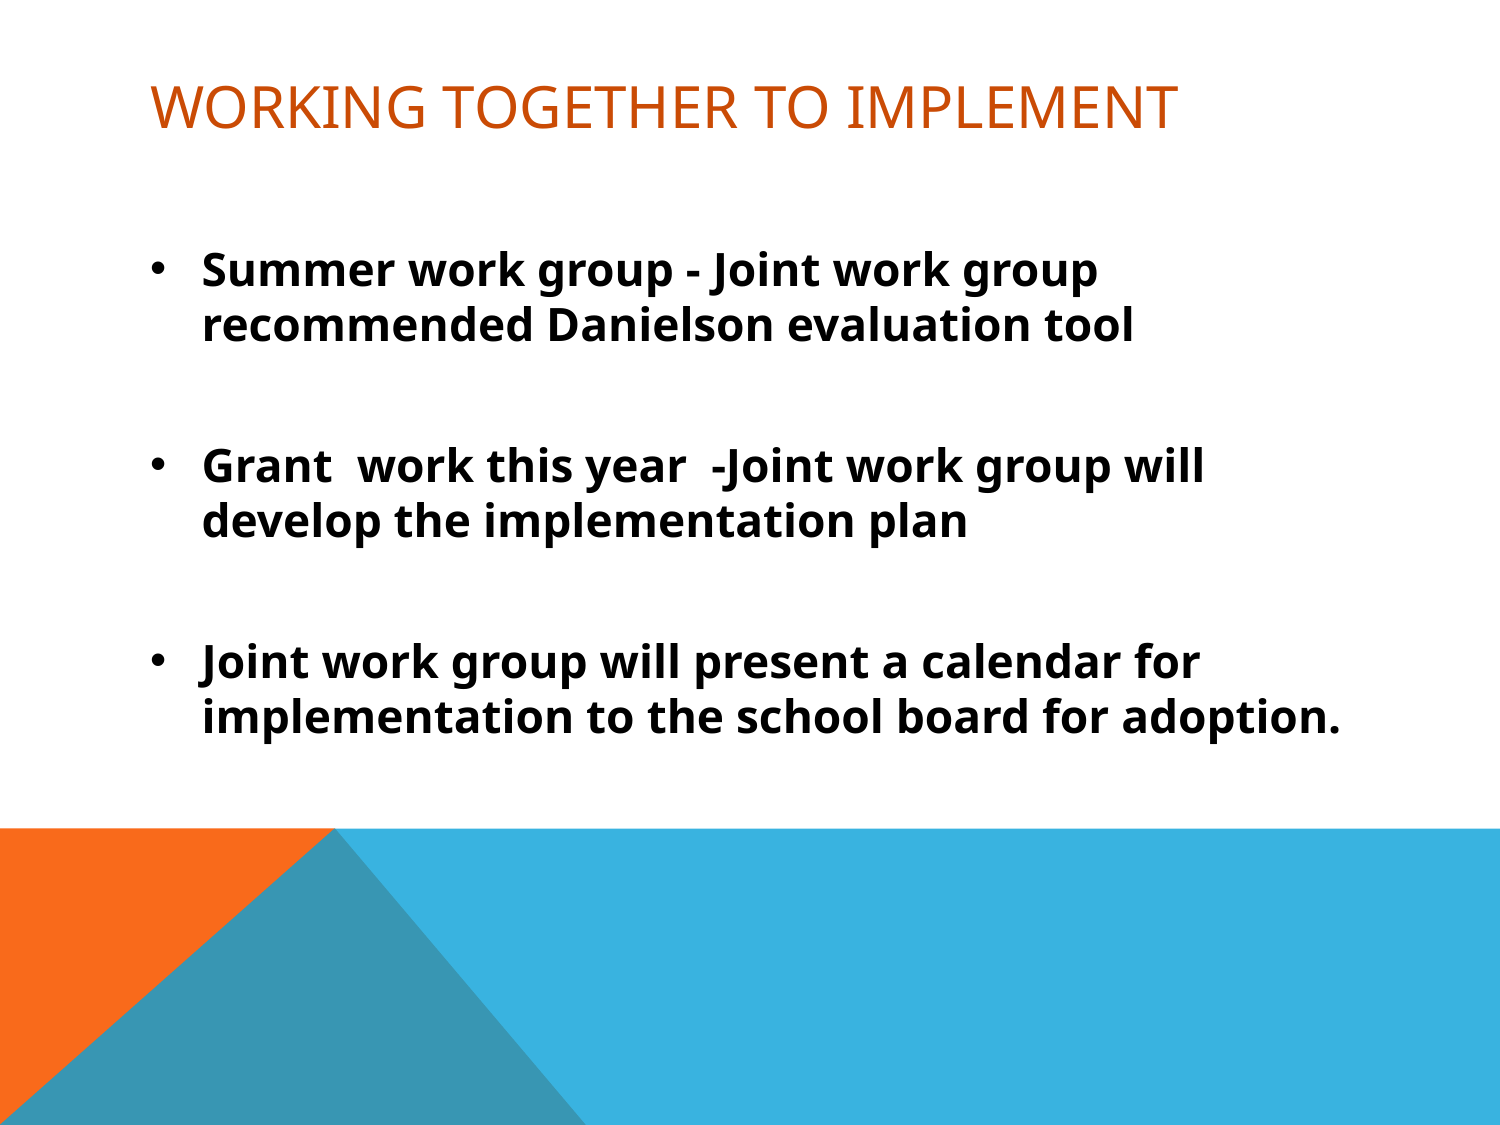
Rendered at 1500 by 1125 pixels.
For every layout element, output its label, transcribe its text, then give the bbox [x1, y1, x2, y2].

title Working together to implement [135, 60, 1369, 150]
list Summer work group - Joint work group recommended Danielson evaluation tool Grant work this year -Joint work group will develop the implementation plan Joint work group will present a calendar for implementation to the school board for adoption. [135, 180, 1369, 768]
